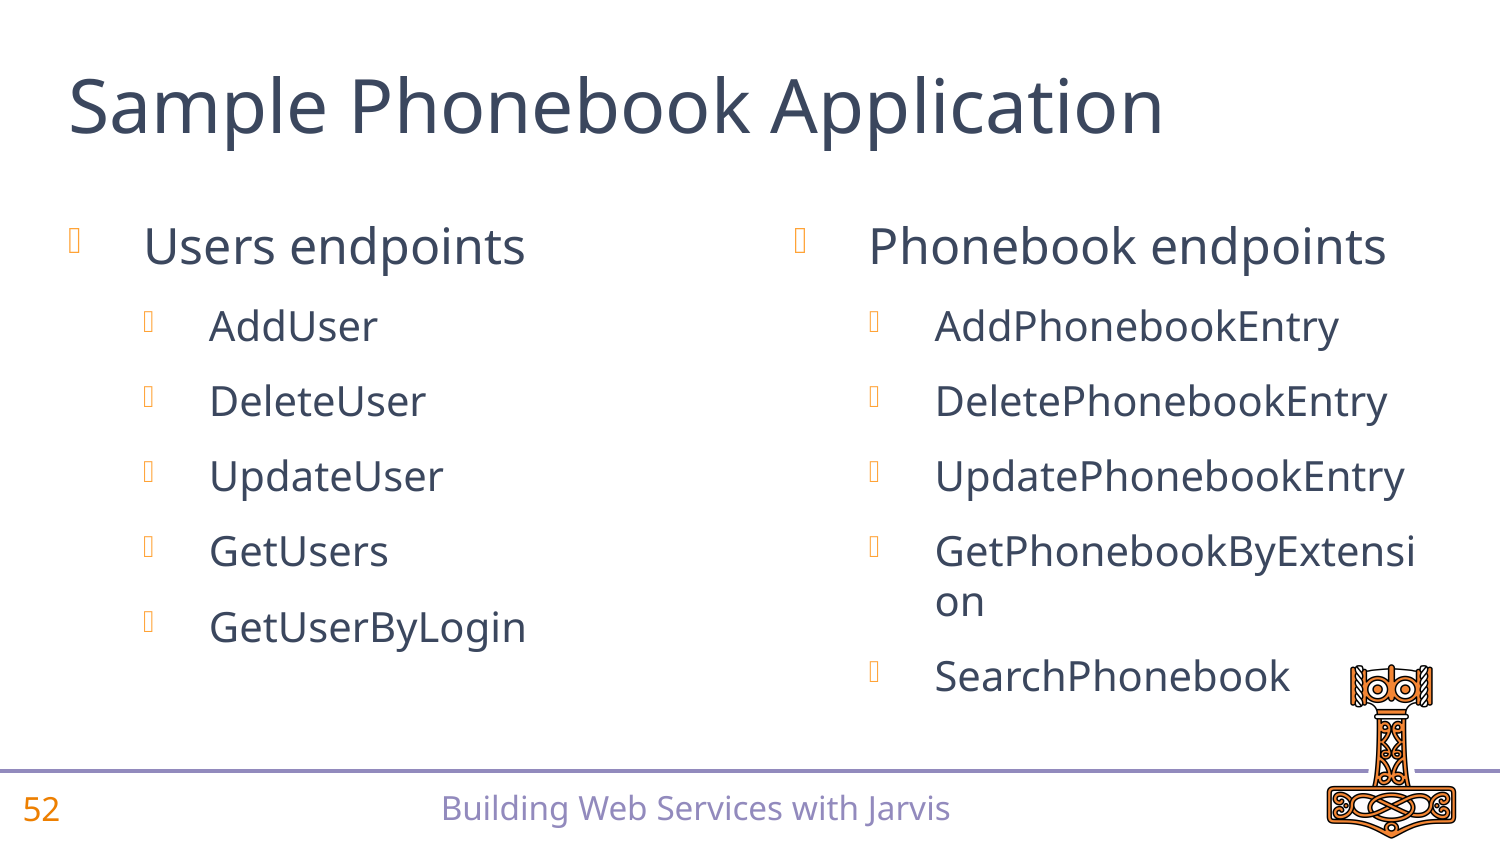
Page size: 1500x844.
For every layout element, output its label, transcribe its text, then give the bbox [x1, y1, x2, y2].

title Sample Phonebook Application [53, 43, 1203, 157]
list Users endpoints AddUser DeleteUser UpdateUser GetUsers GetUserByLogin [53, 207, 727, 740]
list Phonebook endpoints AddPhonebookEntry DeletePhonebookEntry UpdatePhonebookEntry GetPhonebookByExtension SearchPhonebook [778, 207, 1453, 740]
picture [1320, 655, 1461, 844]
